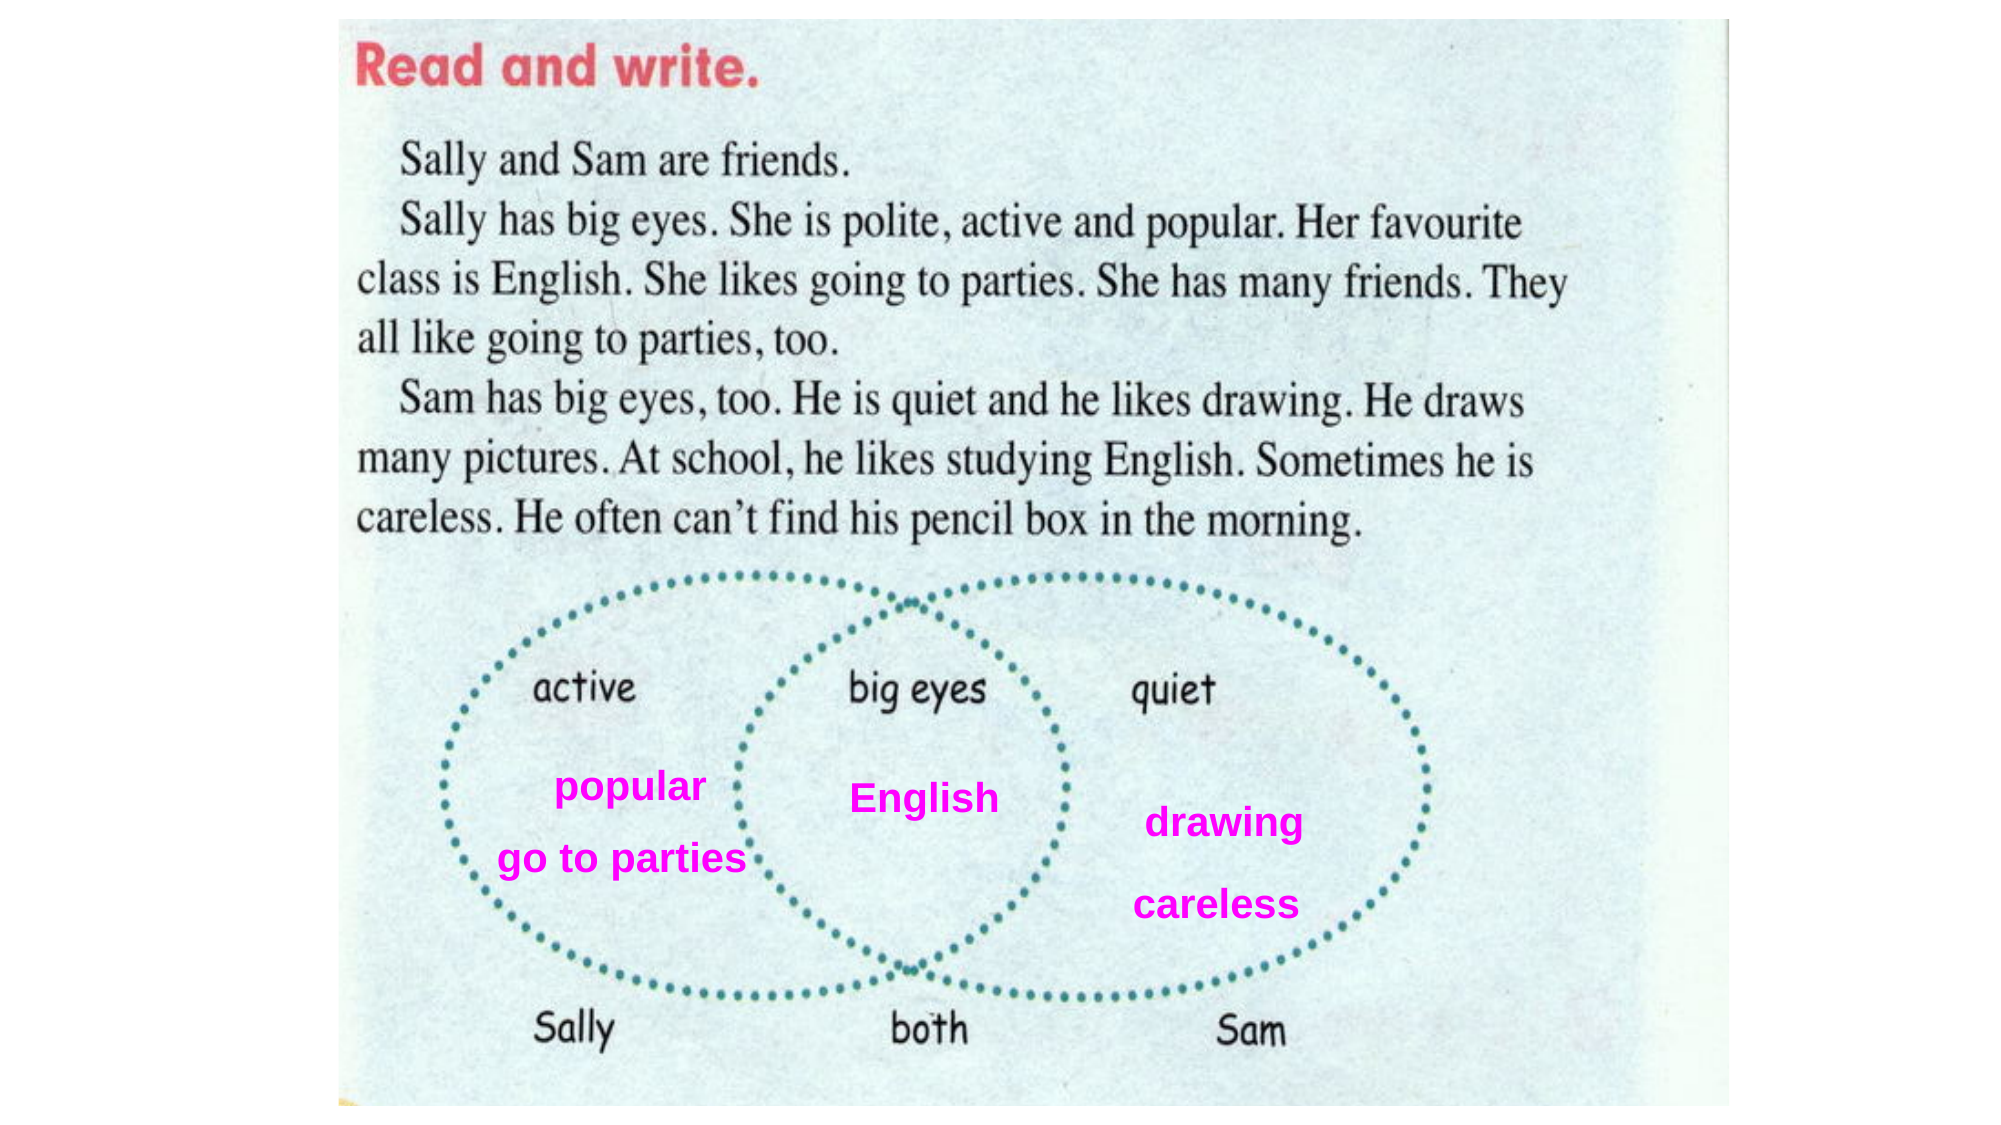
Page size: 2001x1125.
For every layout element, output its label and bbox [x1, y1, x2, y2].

picture [338, 19, 1730, 1106]
